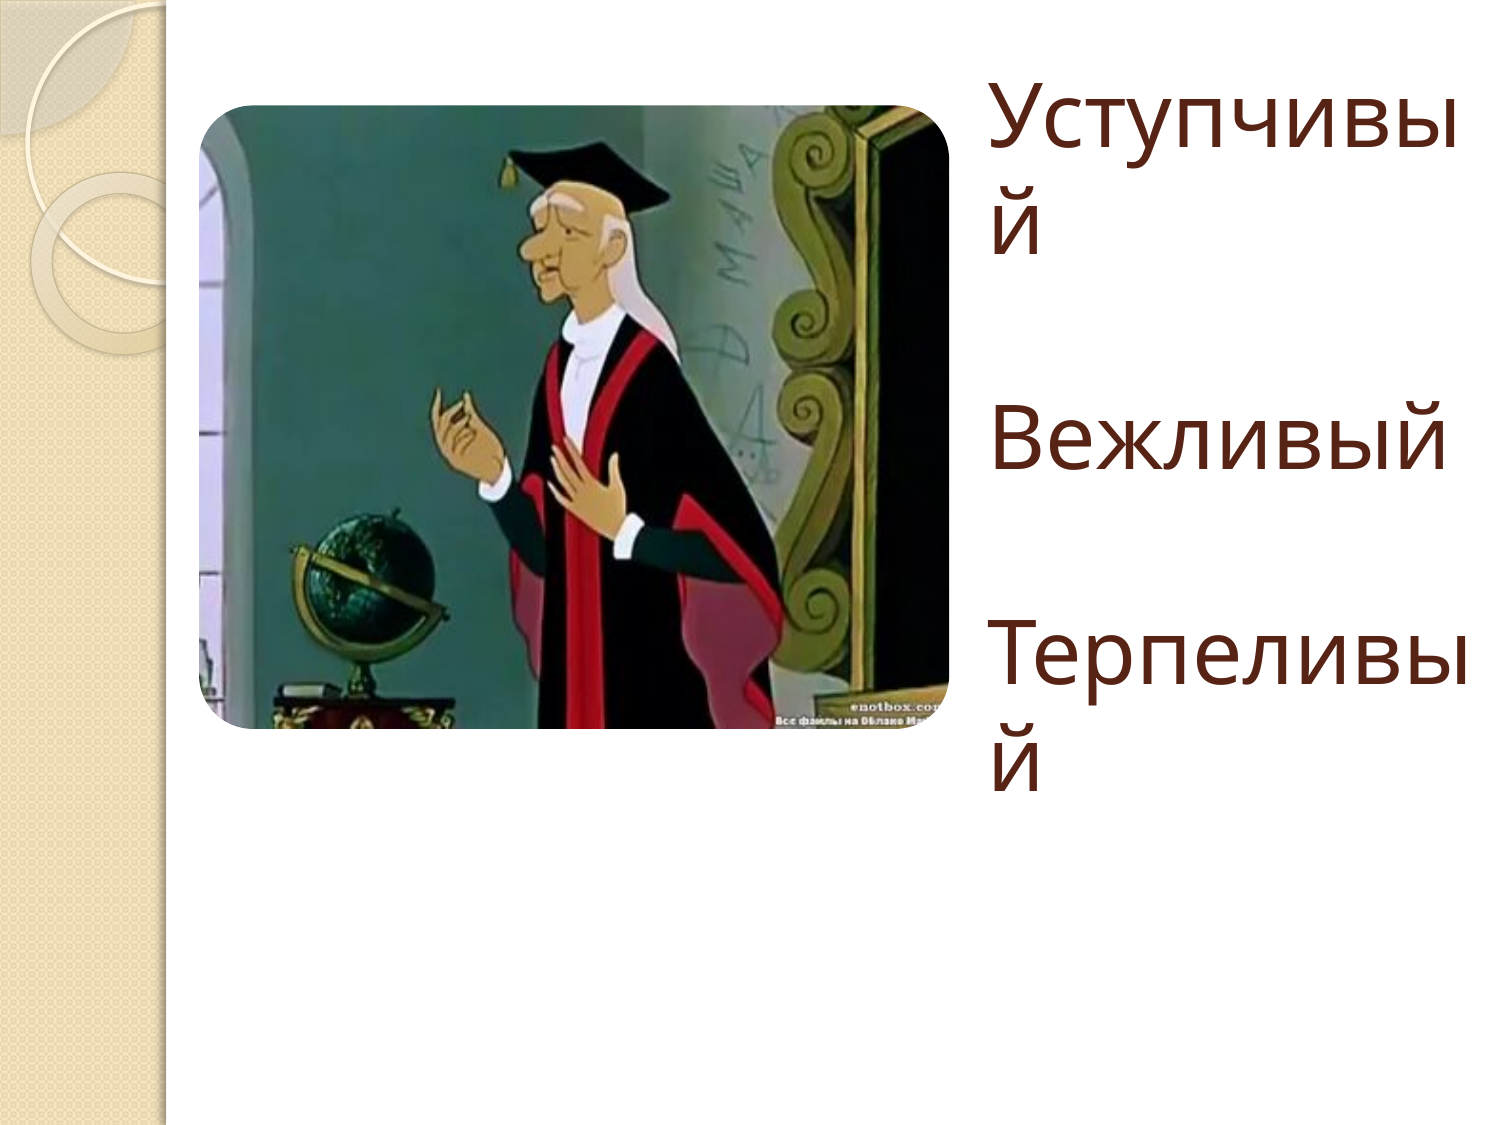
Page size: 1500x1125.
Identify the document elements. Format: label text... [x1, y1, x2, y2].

title Уступчивый Вежливый Терпеливый [972, 0, 1500, 868]
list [198, 105, 950, 730]
